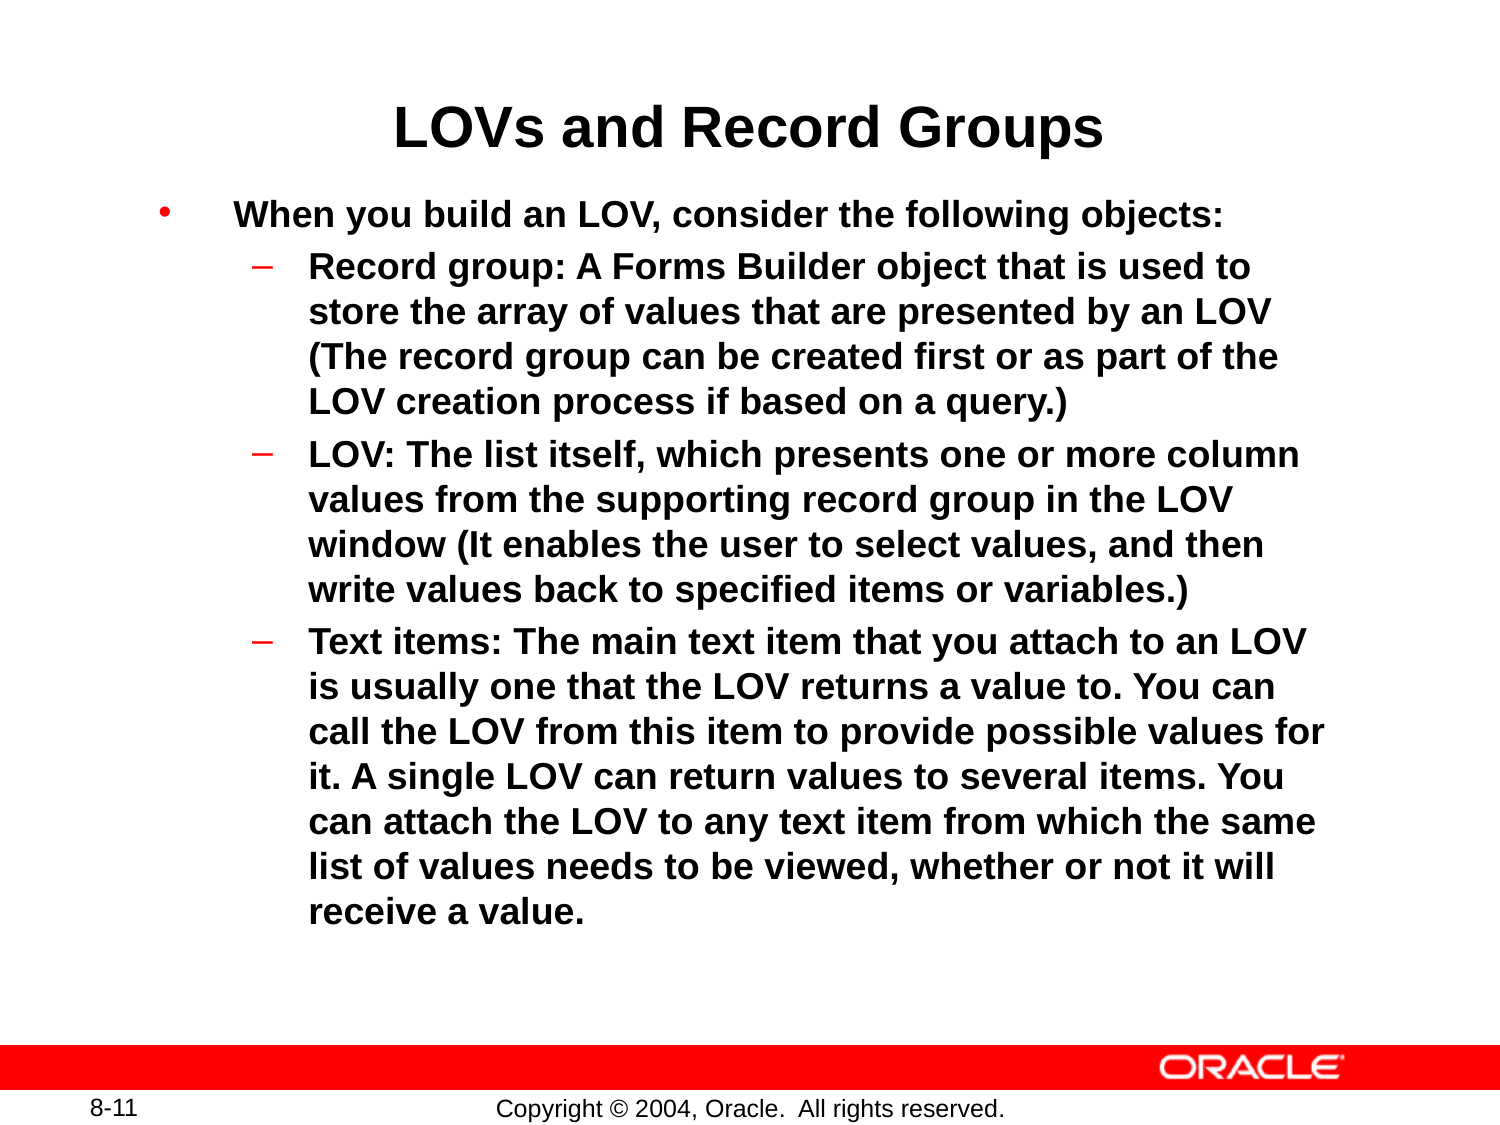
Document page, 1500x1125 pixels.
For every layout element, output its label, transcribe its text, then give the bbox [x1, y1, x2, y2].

list When you build an LOV, consider the following objects: Record group: A Forms Builder object that is used to store the array of values that are presented by an LOV (The record group can be created first or as part of the LOV creation process if based on a query.) LOV: The list itself, which presents one or more column values from the supporting record group in the LOV window (It enables the user to select values, and then write values back to specified items or variables.) Text items: The main text item that you attach to an LOV is usually one that the LOV returns a value to. You can call the LOV from this item to provide possible values for it. A single LOV can return values to several items. You can attach the LOV to any text item from which the same list of values needs to be viewed, whether or not it will receive a value. [137, 187, 1347, 1001]
title LOVs and Record Groups [149, 87, 1351, 232]
